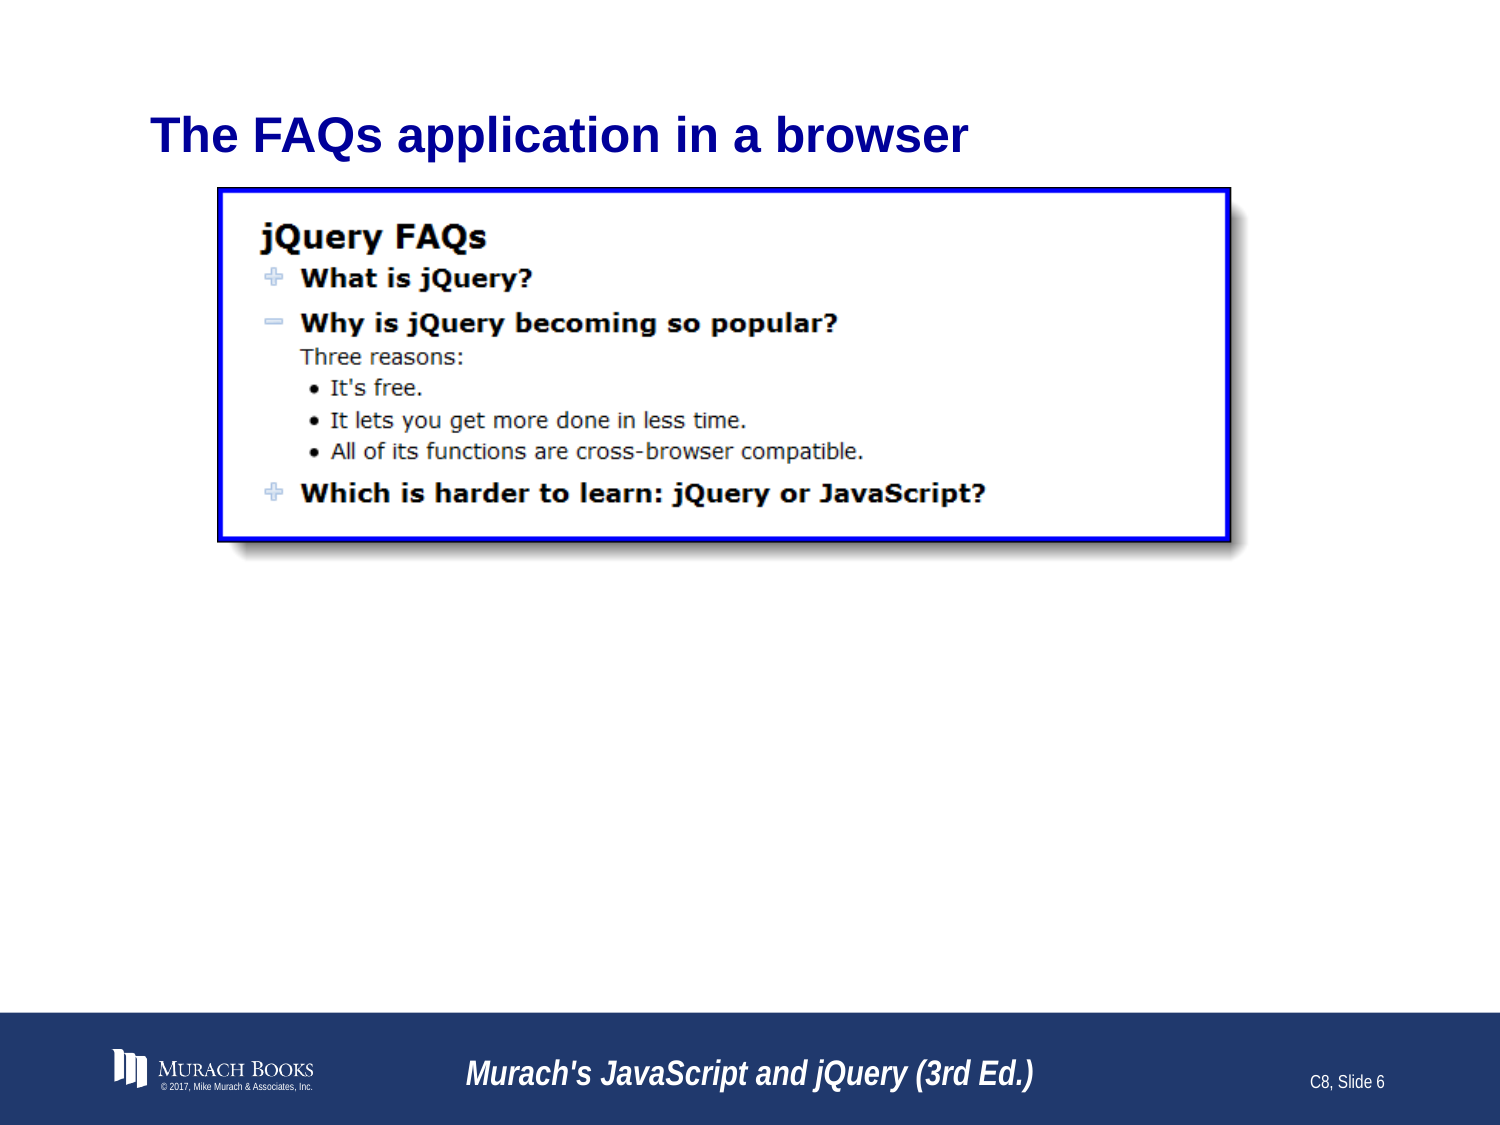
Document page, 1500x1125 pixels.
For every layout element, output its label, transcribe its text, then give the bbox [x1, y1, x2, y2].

slide_number Murach's JavaScript and jQuery (3rd Ed.) [463, 1025, 1050, 1100]
footer © 2017, Mike Murach & Associates, Inc. [12, 1025, 463, 1100]
title The FAQs application in a browser [150, 102, 1350, 164]
slide_number C8, Slide 6 [1087, 1025, 1400, 1100]
picture [216, 187, 1250, 563]
